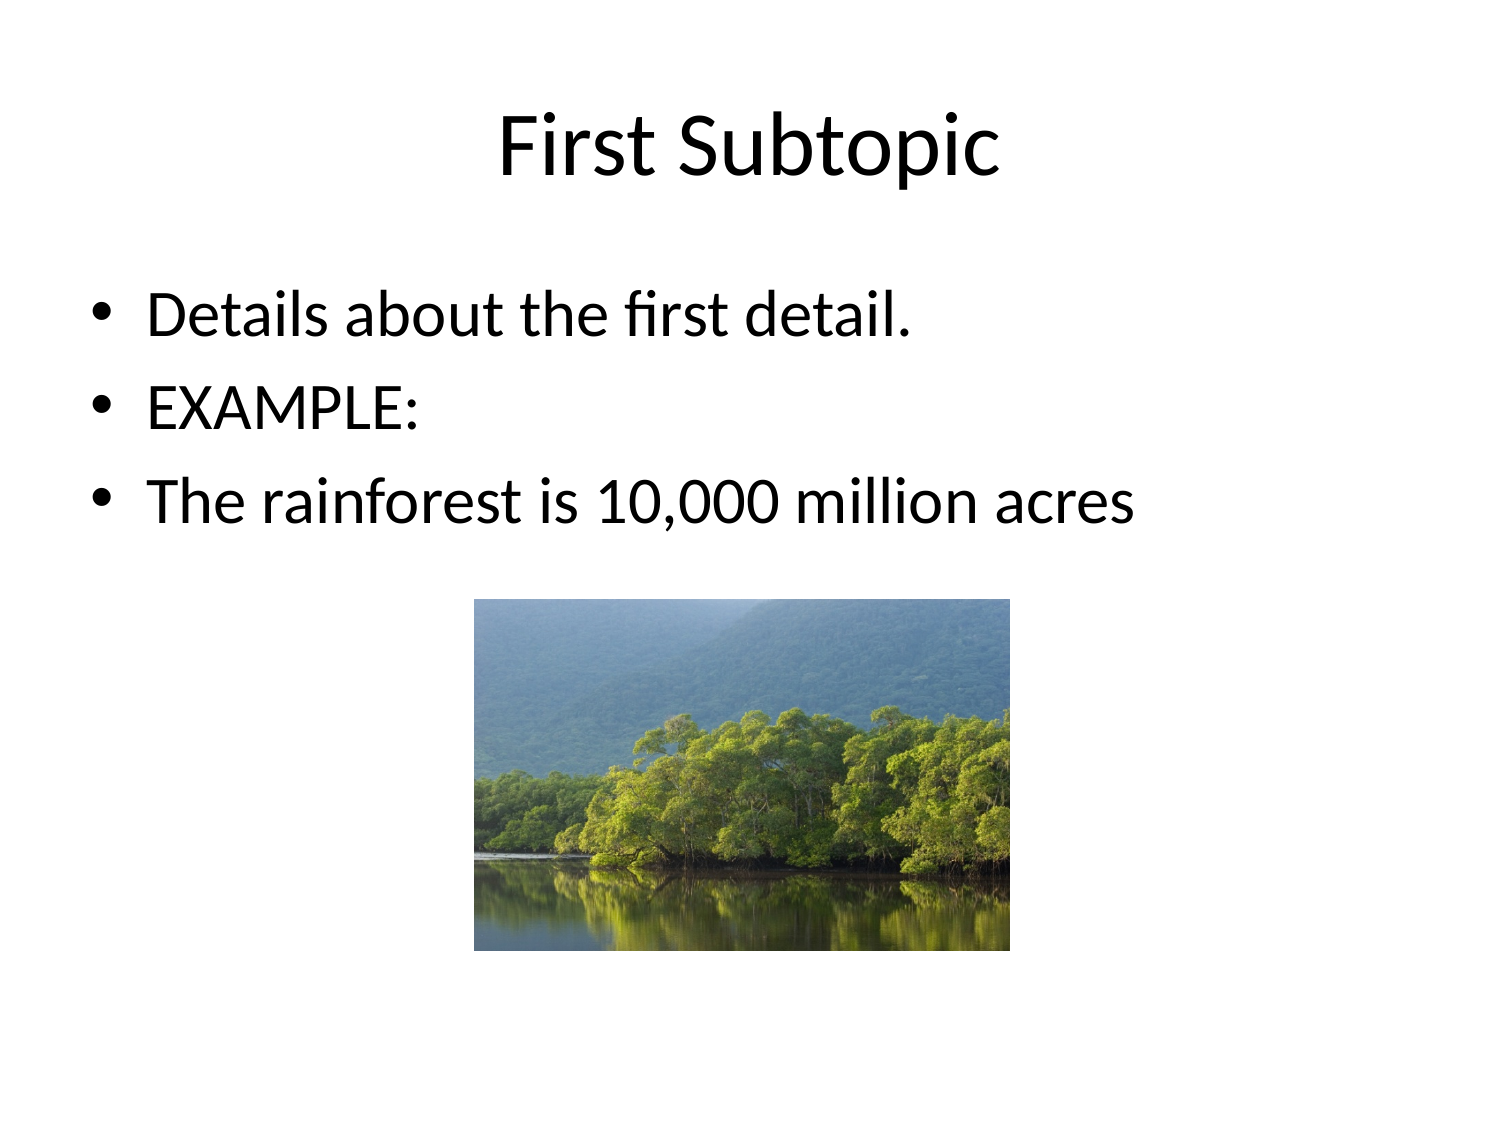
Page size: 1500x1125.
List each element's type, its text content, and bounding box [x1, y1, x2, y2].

picture [474, 599, 1010, 951]
list Details about the first detail. EXAMPLE: The rainforest is 10,000 million acres [75, 262, 1425, 1005]
title First Subtopic [75, 45, 1425, 233]
